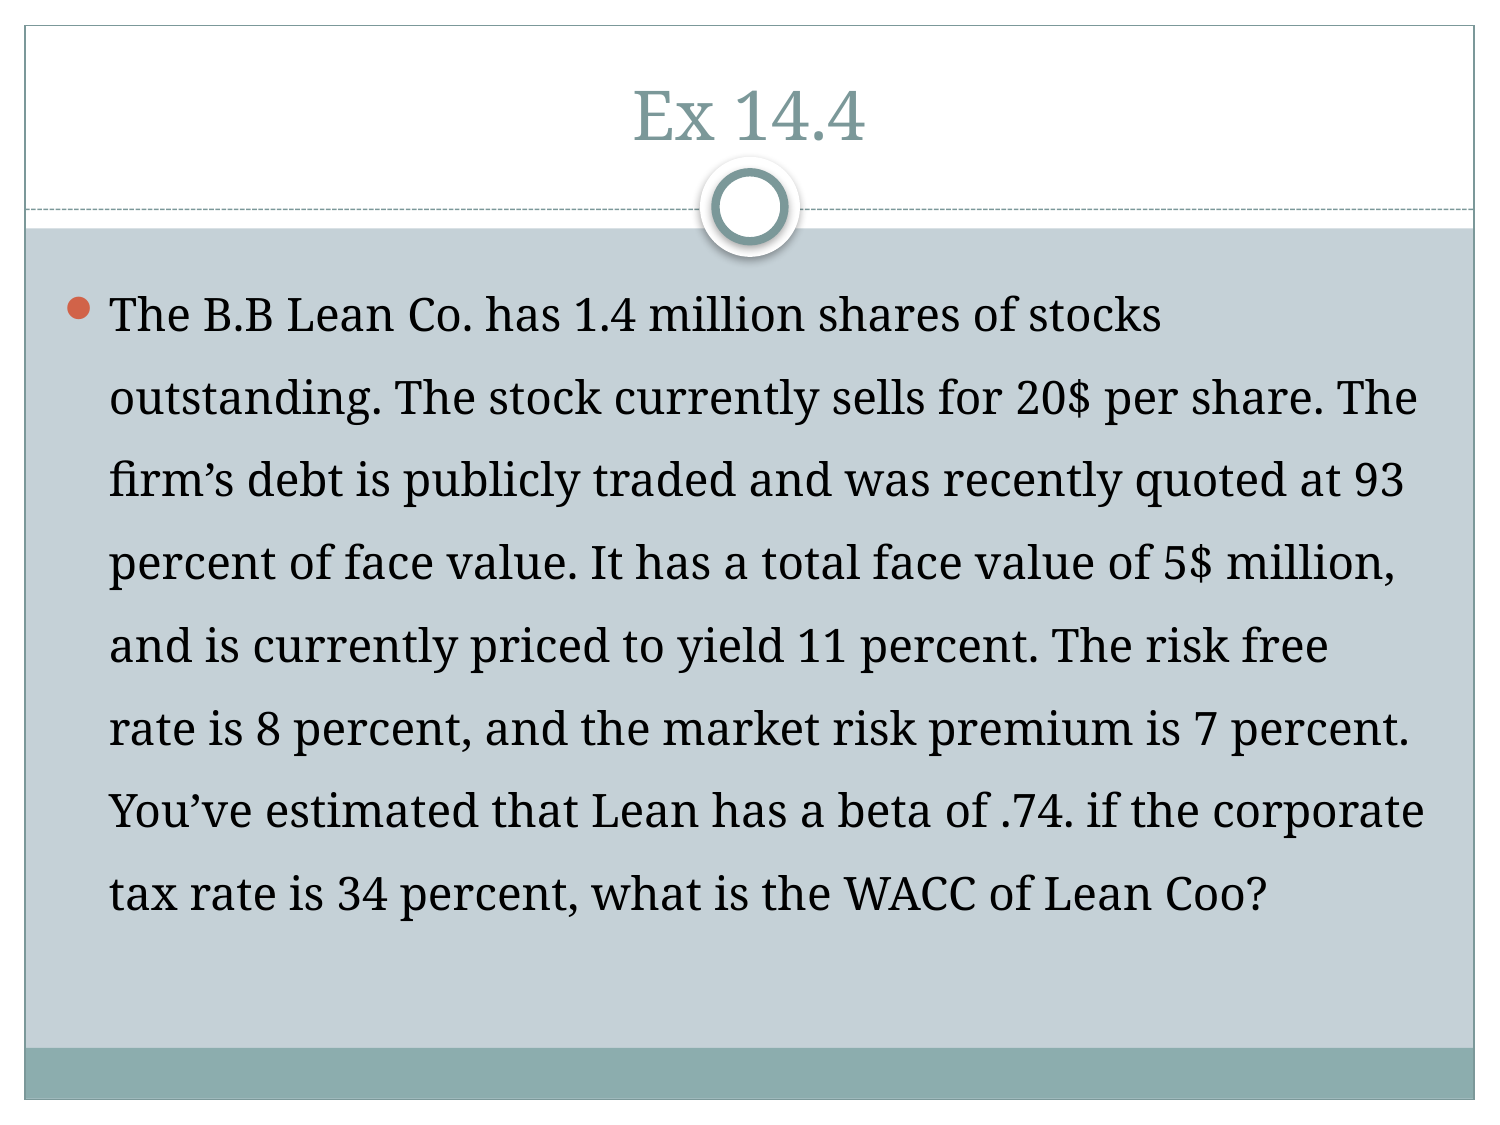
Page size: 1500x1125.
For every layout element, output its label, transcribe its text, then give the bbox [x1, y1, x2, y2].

list The B.B Lean Co. has 1.4 million shares of stocks outstanding. The stock currently sells for 20$ per share. The firm’s debt is publicly traded and was recently quoted at 93 percent of face value. It has a total face value of 5$ million, and is currently priced to yield 11 percent. The risk free rate is 8 percent, and the market risk premium is 7 percent. You’ve estimated that Lean has a beta of .74. if the corporate tax rate is 34 percent, what is the WACC of Lean Coo? [49, 250, 1445, 1001]
title Ex 14.4 [49, 37, 1450, 162]
